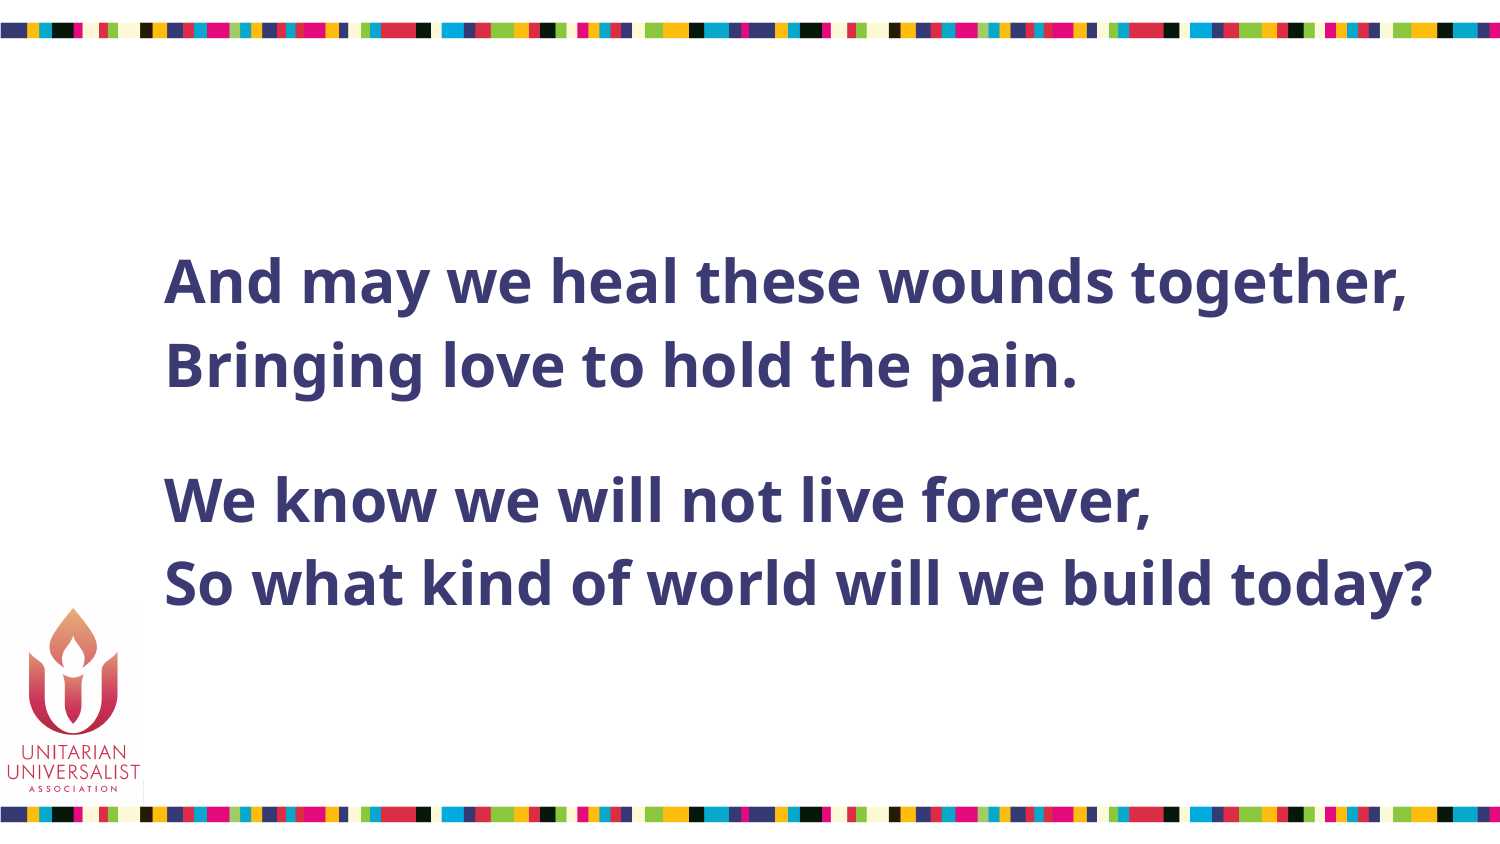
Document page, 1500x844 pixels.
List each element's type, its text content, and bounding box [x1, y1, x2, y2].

picture [0, 600, 1500, 824]
picture [0, 22, 1500, 40]
text_box And may we heal these wounds together, Bringing love to hold the pain. We know we will not live forever, So what kind of world will we build today? [149, 217, 1495, 633]
